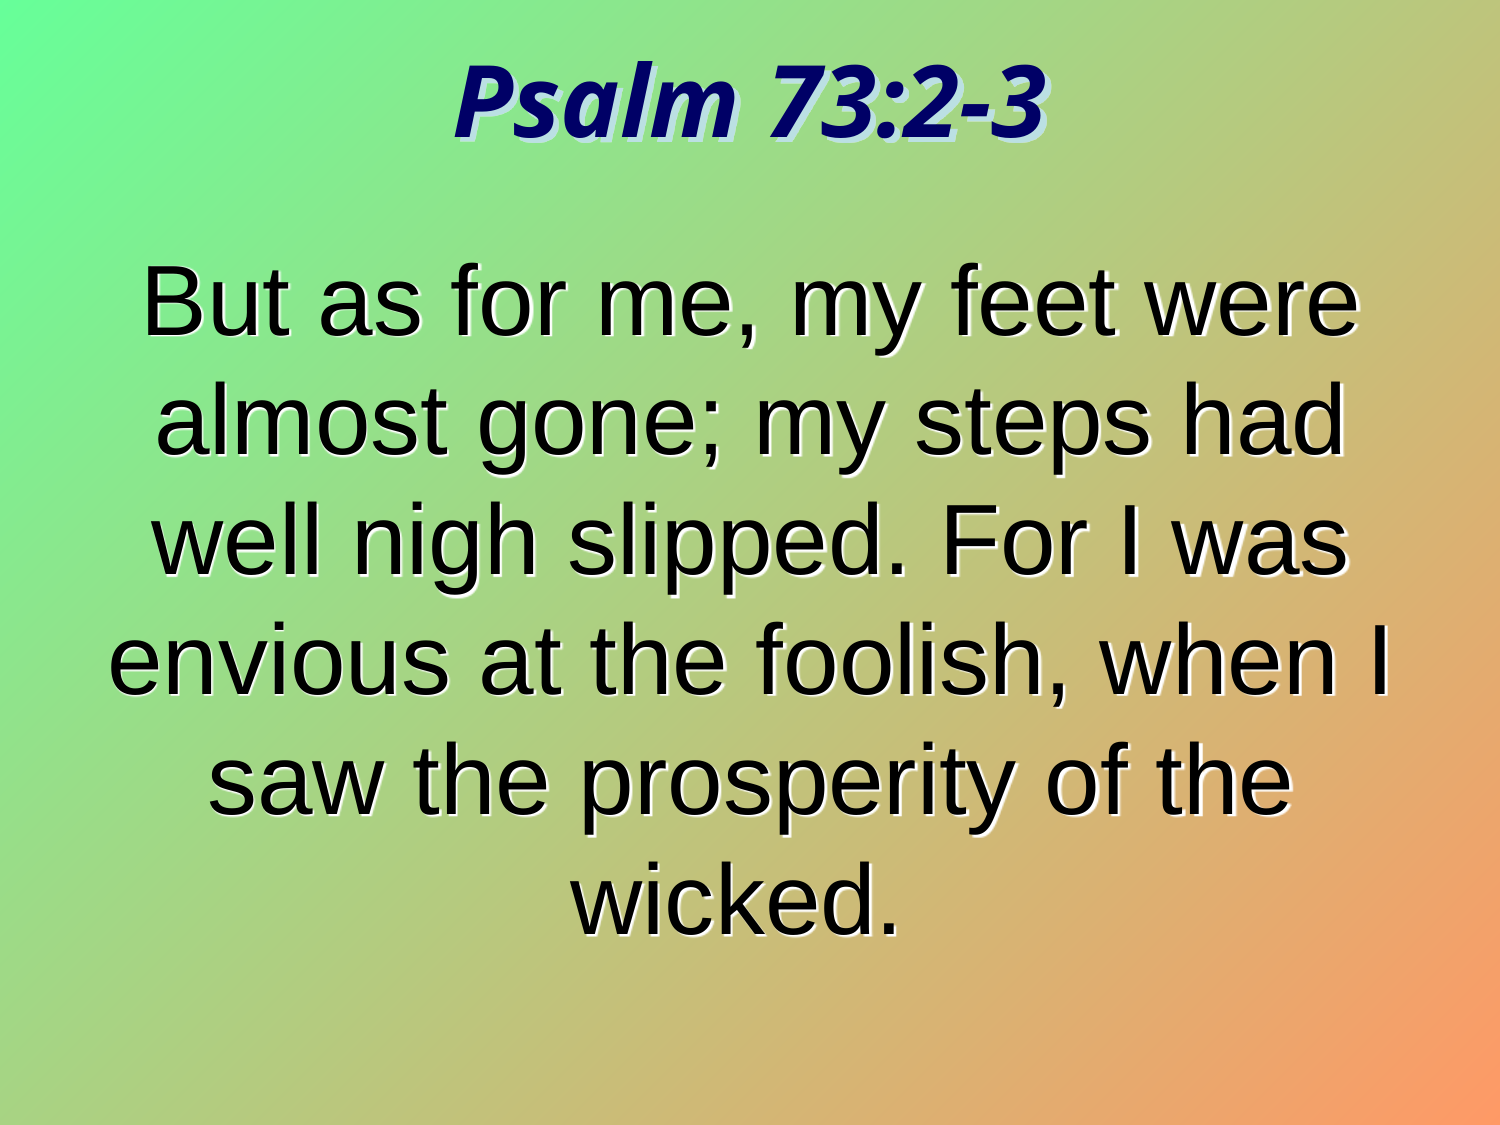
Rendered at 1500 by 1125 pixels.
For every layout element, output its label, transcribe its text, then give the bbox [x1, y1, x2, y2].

text_box Psalm 73:2-3 [0, 29, 1500, 165]
text_box But as for me, my feet were almost gone; my steps had well nigh slipped. For I was envious at the foolish, when I saw the prosperity of the wicked. [53, 227, 1449, 962]
